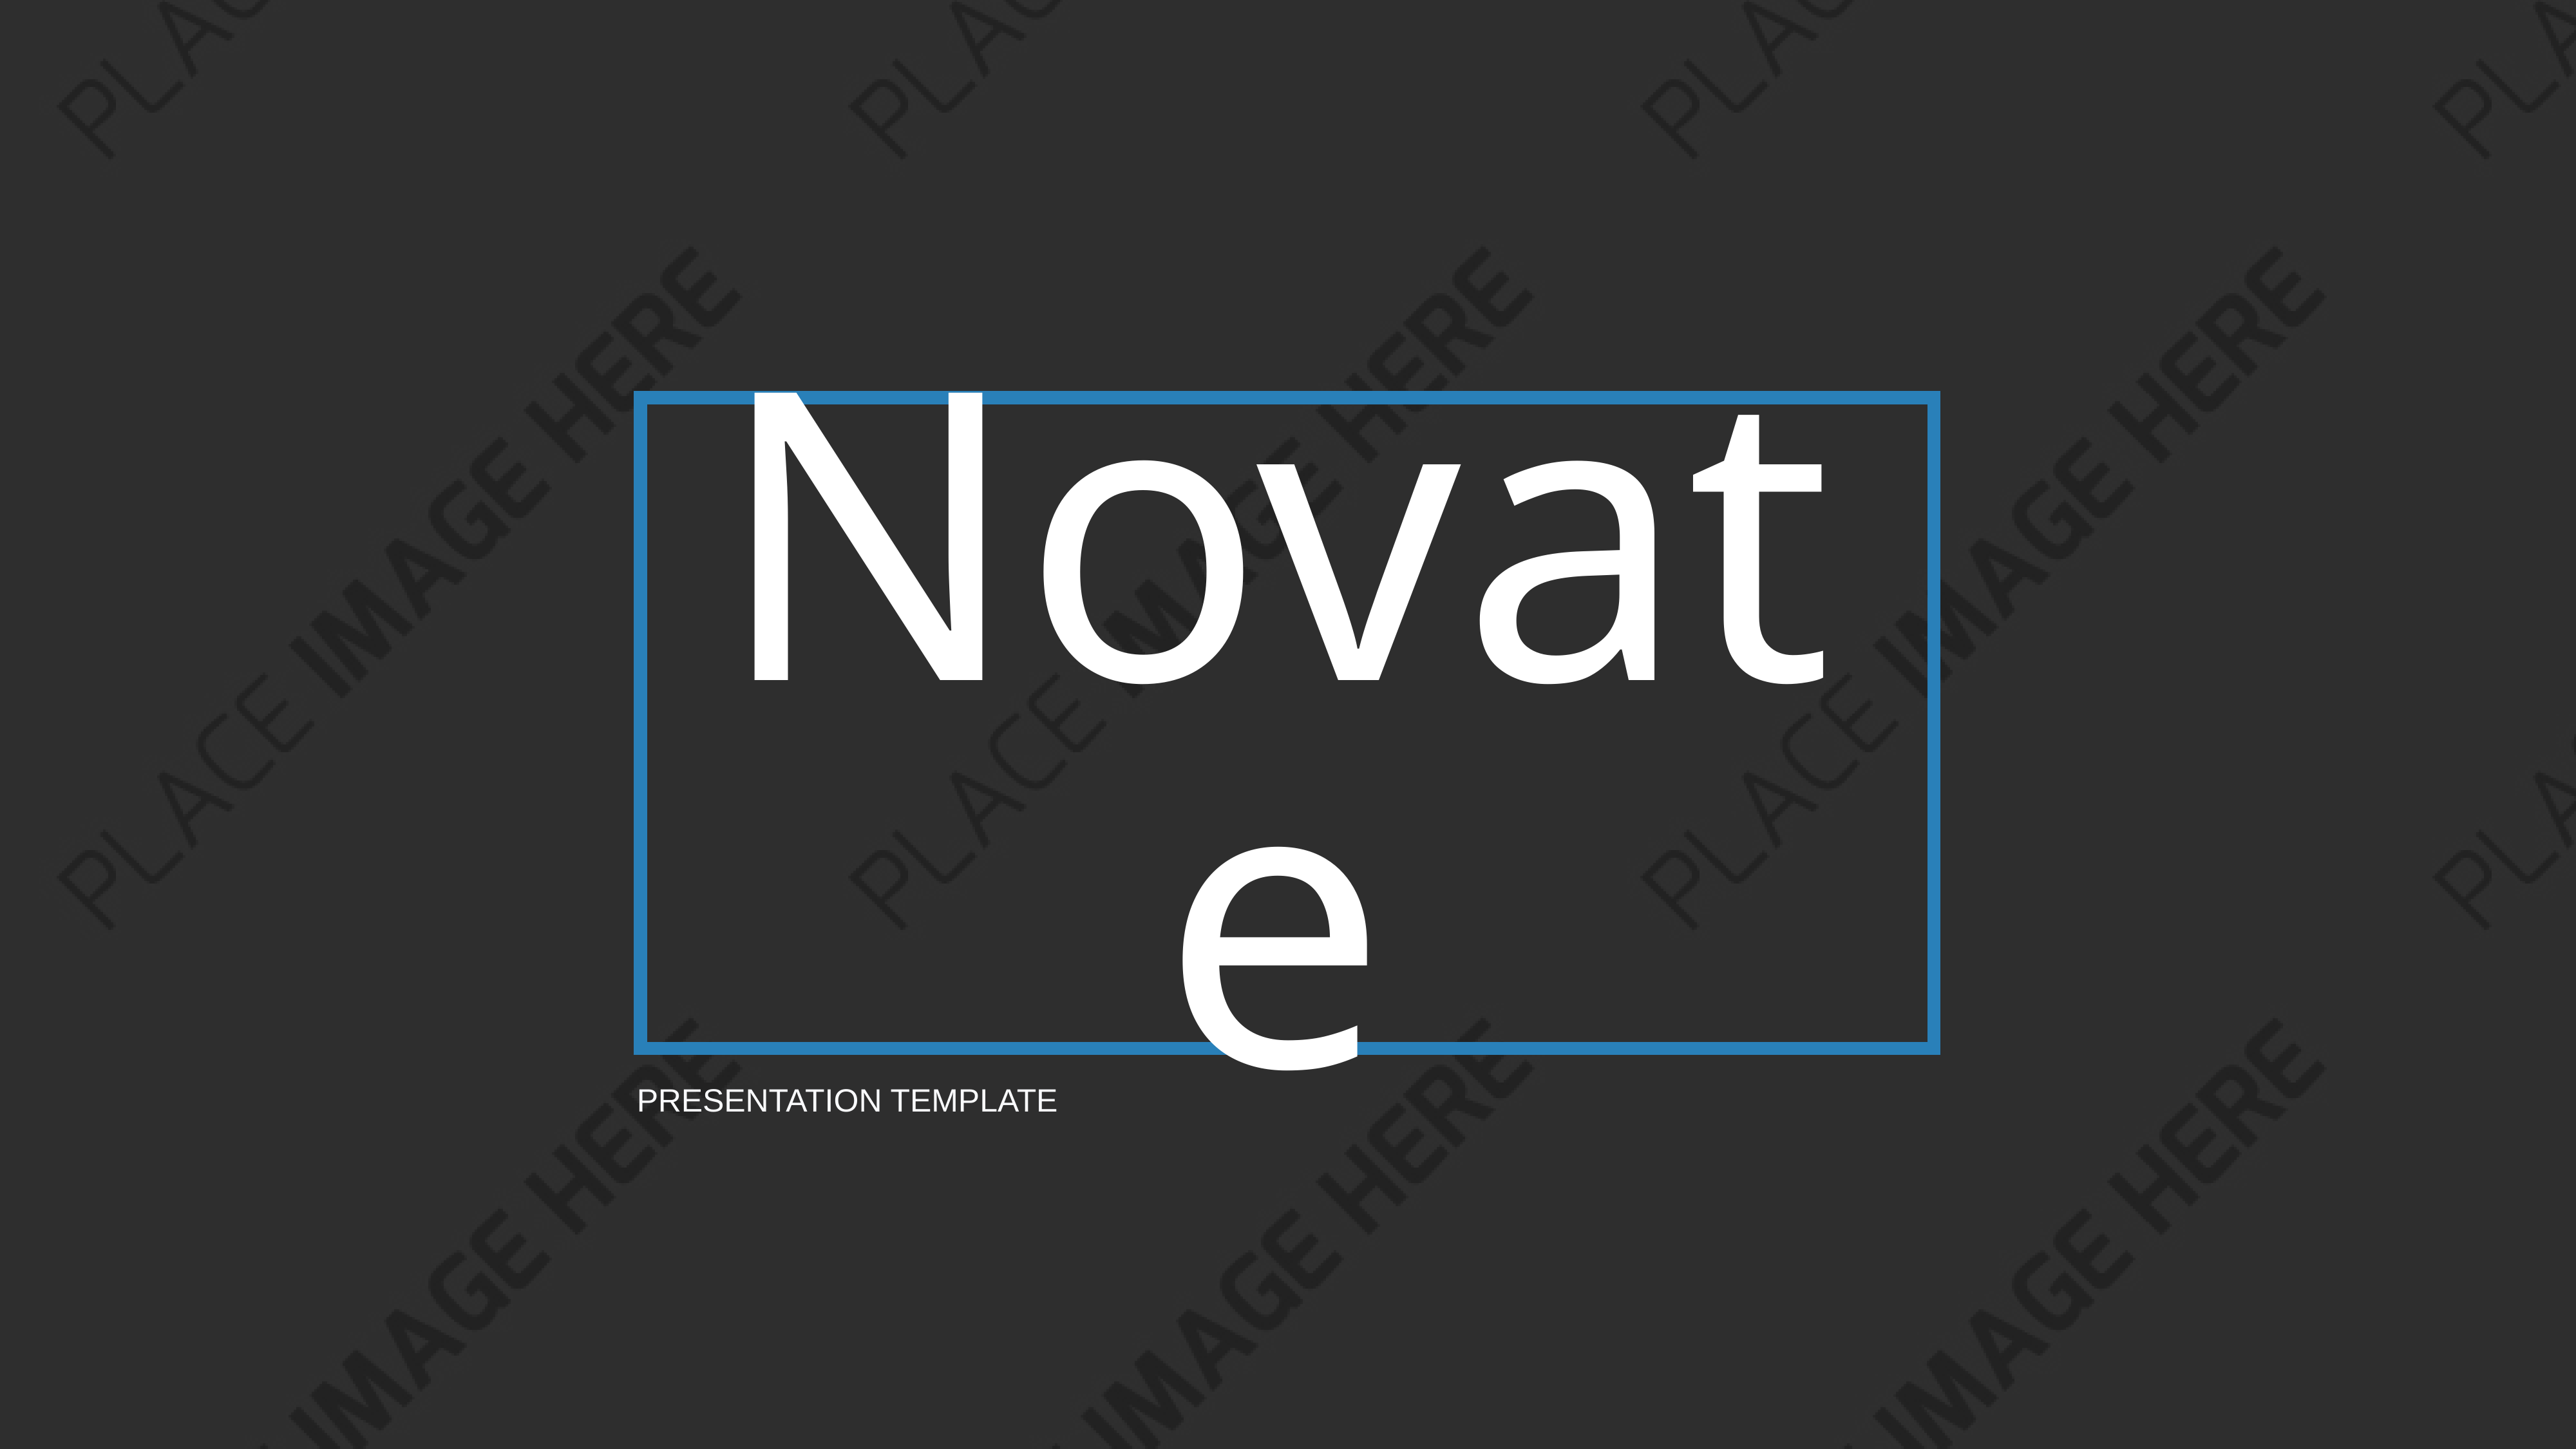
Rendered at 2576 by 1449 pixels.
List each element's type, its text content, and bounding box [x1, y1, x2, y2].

text_box [640, 397, 1935, 1049]
text_box [0, 0, 2576, 1449]
text_box PRESENTATION TEMPLATE [636, 1079, 1088, 1117]
text_box Novate [672, 556, 1876, 959]
